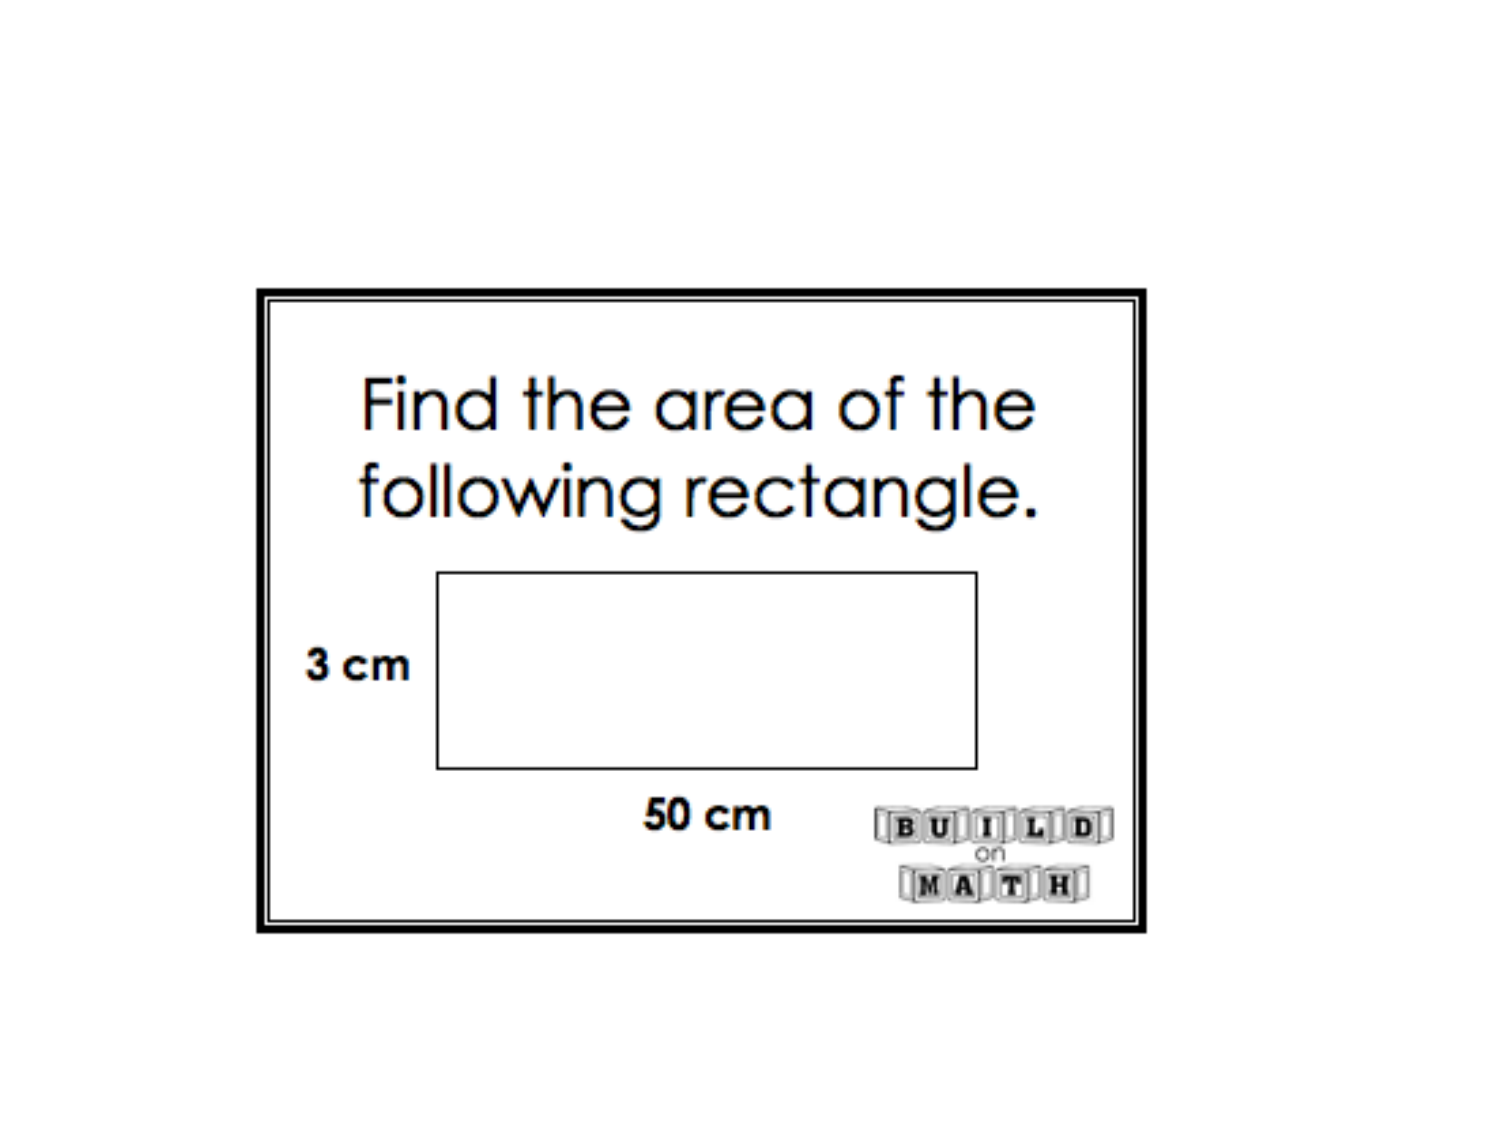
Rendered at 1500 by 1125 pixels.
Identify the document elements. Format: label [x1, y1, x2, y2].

list [74, 262, 1426, 1006]
